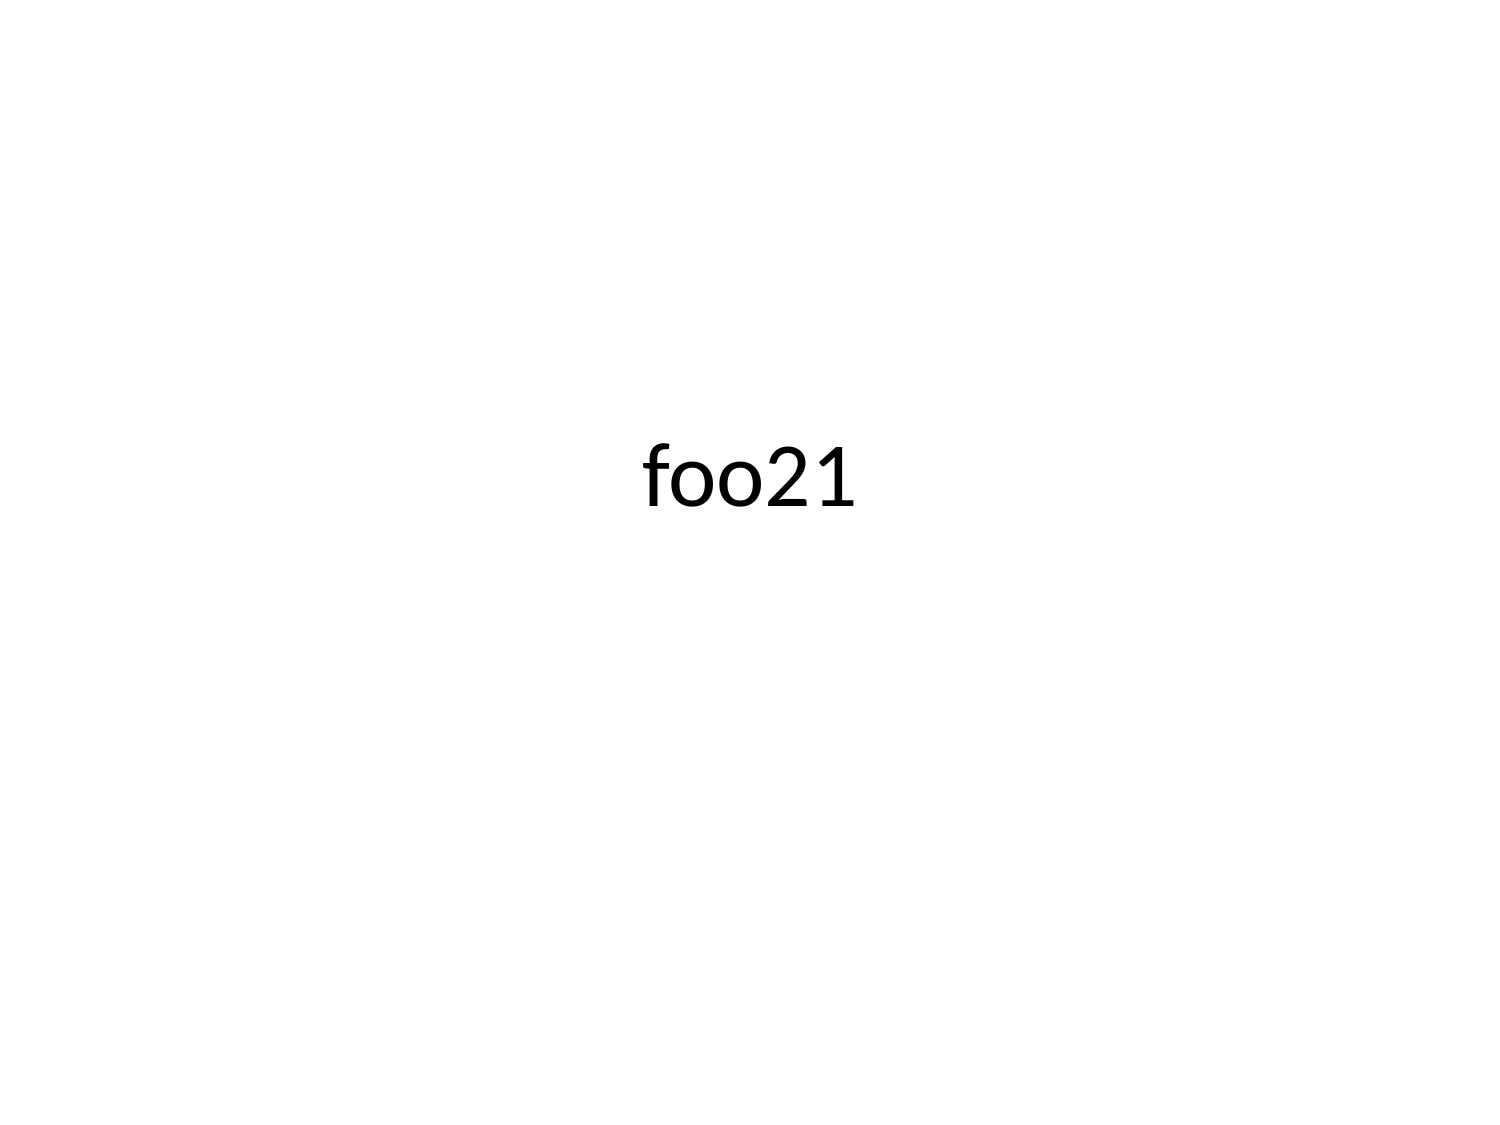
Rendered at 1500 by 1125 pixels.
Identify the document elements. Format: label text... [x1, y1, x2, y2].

title foo21 [112, 349, 1388, 591]
